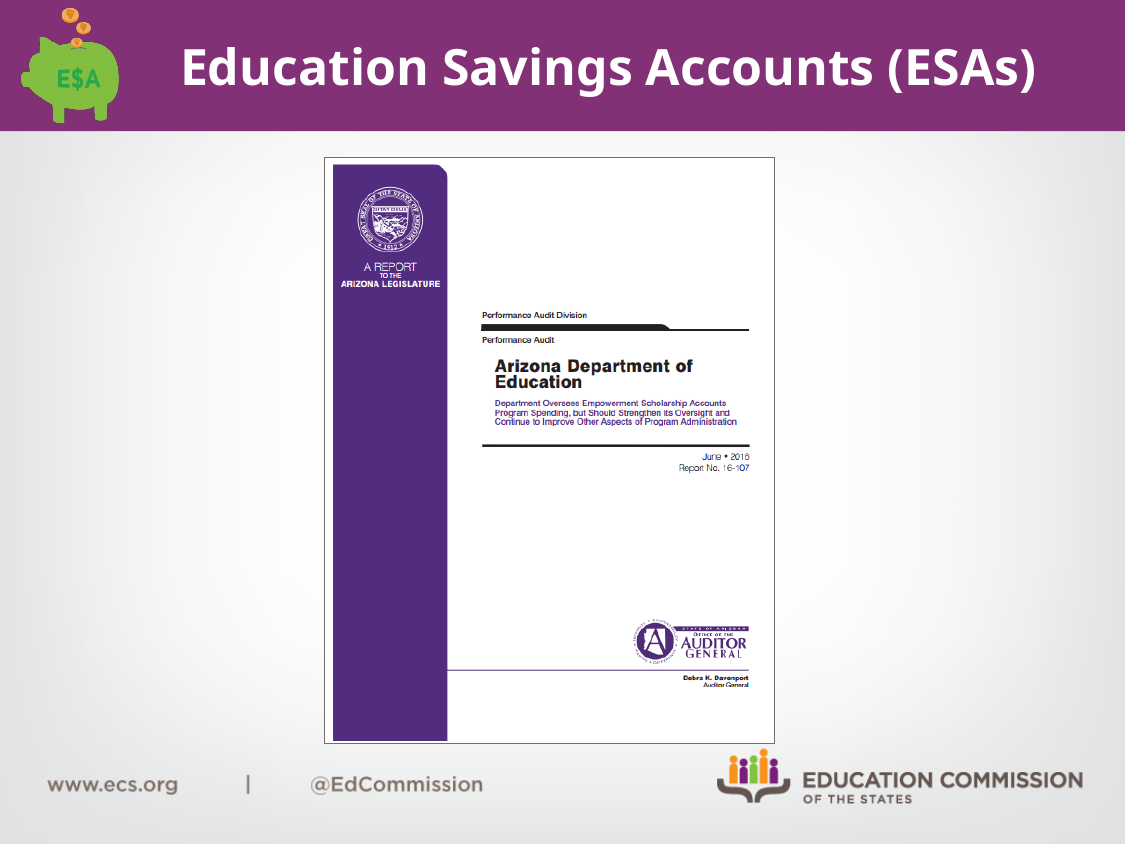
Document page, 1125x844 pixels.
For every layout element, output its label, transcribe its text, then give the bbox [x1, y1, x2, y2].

text_box Education Savings Accounts (ESAs) [0, 0, 1125, 132]
picture [0, 7, 145, 124]
picture [0, 132, 1125, 844]
